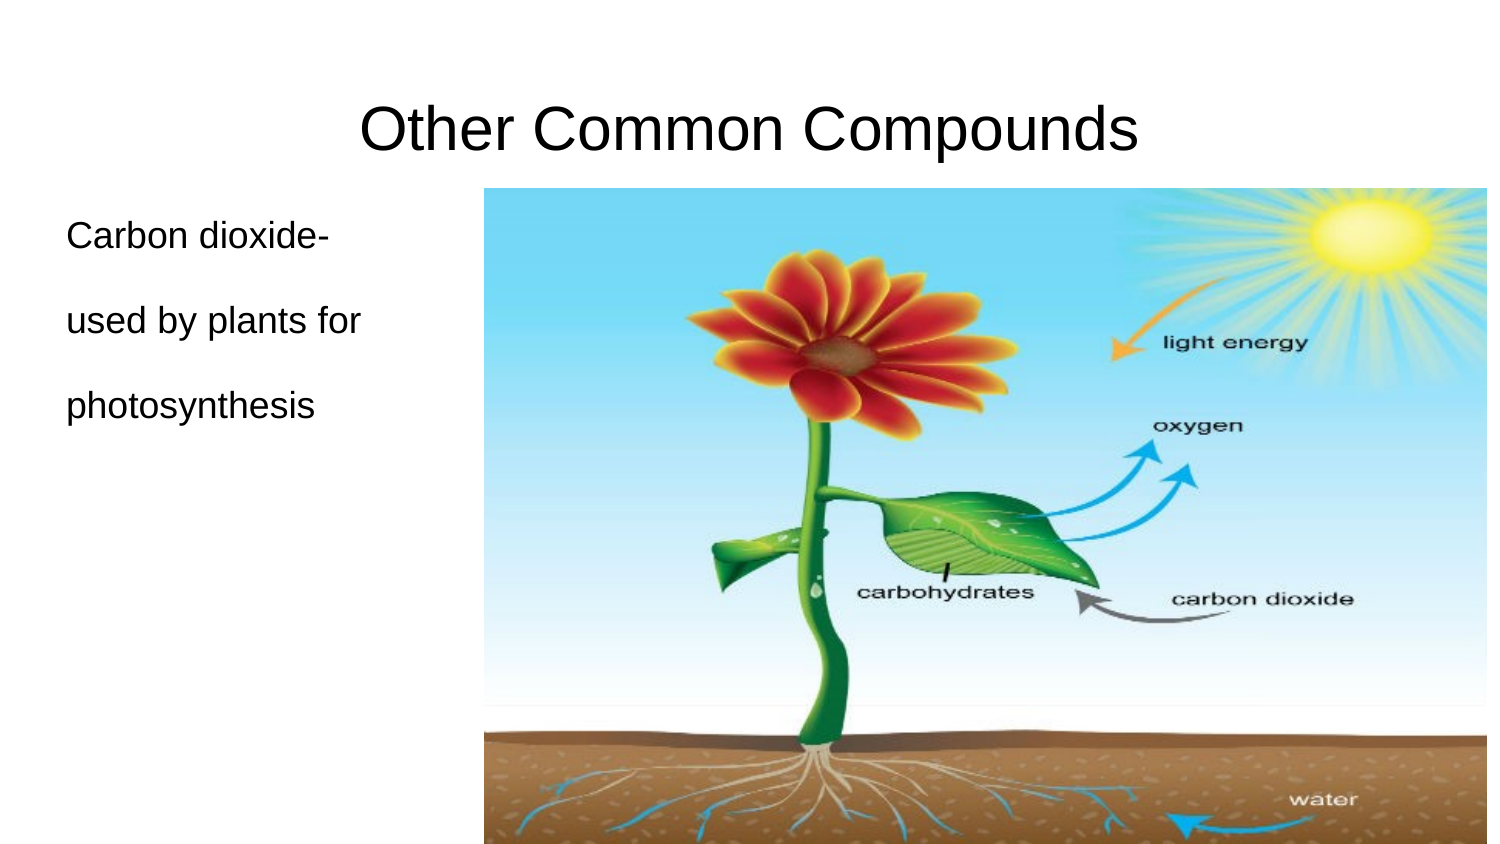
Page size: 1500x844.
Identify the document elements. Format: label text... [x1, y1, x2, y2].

title Other Common Compounds [51, 72, 1449, 167]
picture [484, 188, 1487, 844]
list Carbon dioxide- used by plants for photosynthesis [51, 189, 482, 750]
